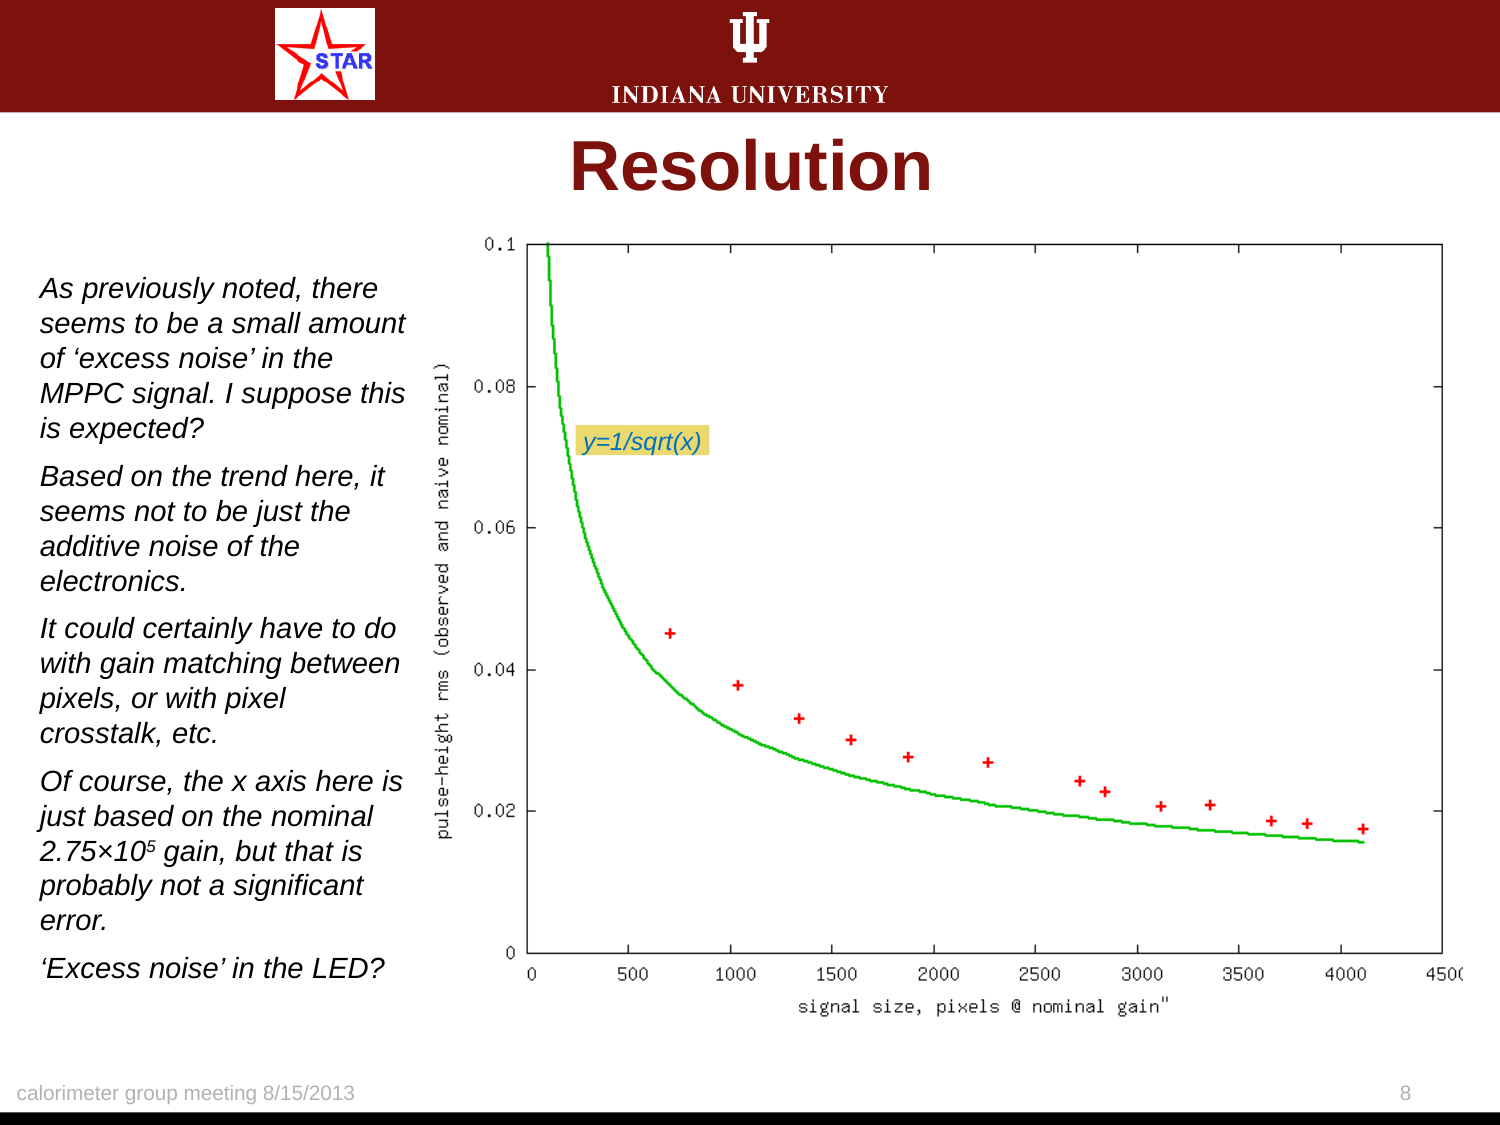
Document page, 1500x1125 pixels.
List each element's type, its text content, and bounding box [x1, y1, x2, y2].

title Resolution [87, 112, 1417, 213]
picture [612, 12, 888, 103]
text_box As previously noted, there seems to be a small amount of ‘excess noise’ in the MPPC signal. I suppose this is expected? Based on the trend here, it seems not to be just the additive noise of the electronics. It could certainly have to do with gain matching between pixels, or with pixel crosstalk, etc. Of course, the x axis here is just based on the nominal 2.75×105 gain, but that is probably not a significant error. ‘Excess noise’ in the LED? [24, 262, 394, 992]
picture [275, 8, 375, 100]
picture [399, 224, 1463, 1023]
